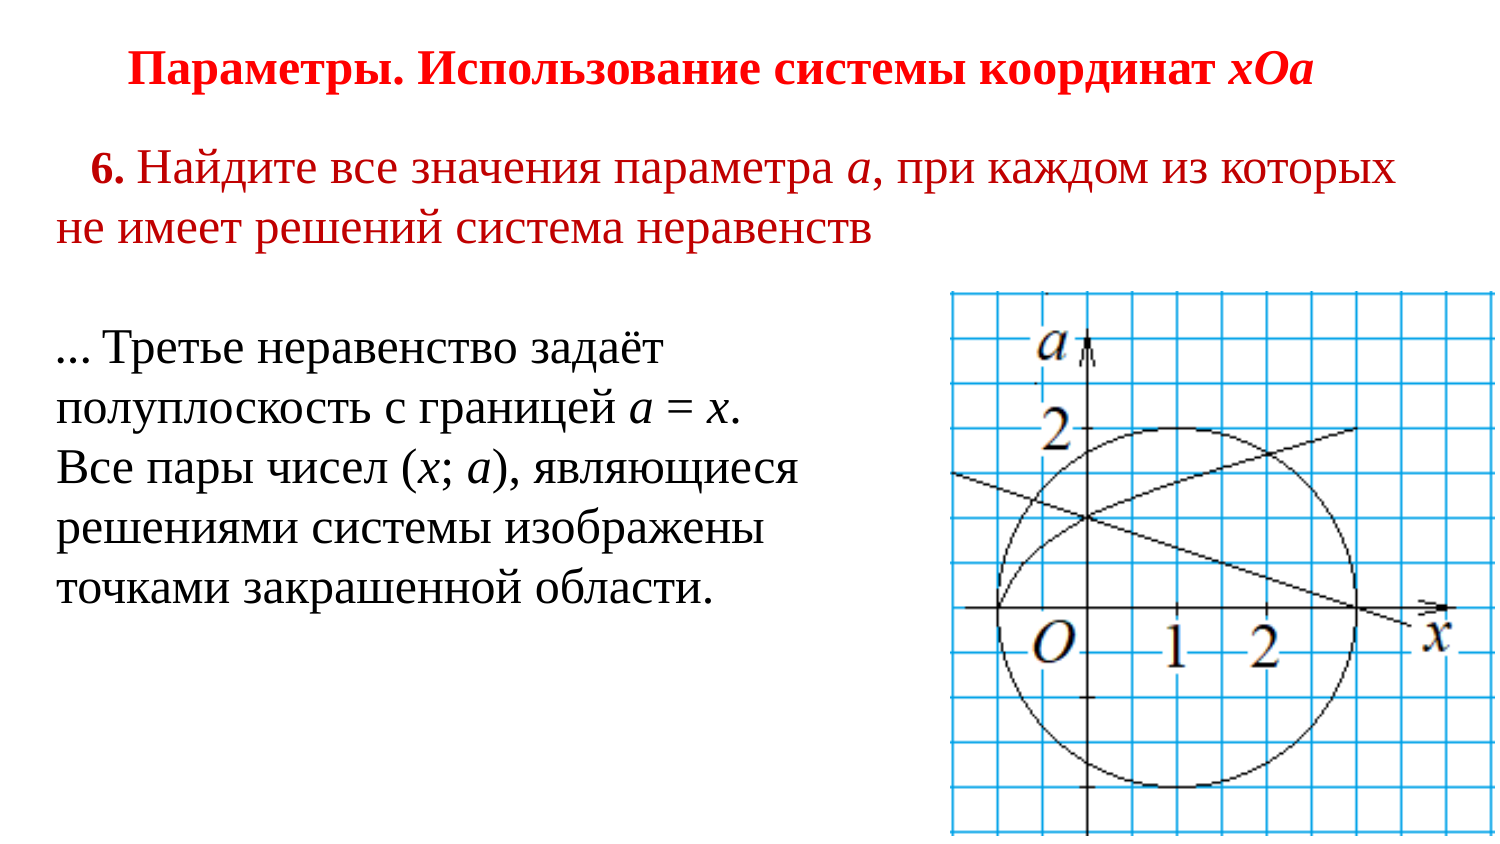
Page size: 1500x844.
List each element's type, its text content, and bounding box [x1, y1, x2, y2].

title Параметры. Использование системы координат xOa [112, 32, 1376, 103]
picture [1313, 340, 1355, 382]
picture [1313, 385, 1495, 696]
picture [1313, 654, 1355, 696]
picture [1313, 291, 1355, 337]
picture [950, 291, 996, 337]
picture [950, 699, 996, 836]
picture [1358, 291, 1495, 337]
subtitle [41, 150, 1471, 800]
picture [950, 385, 1310, 836]
picture [1358, 340, 1495, 382]
picture [950, 654, 996, 696]
picture [950, 340, 996, 382]
picture [1313, 699, 1355, 836]
picture [1358, 699, 1495, 836]
picture [999, 699, 1041, 836]
picture [999, 291, 1310, 382]
